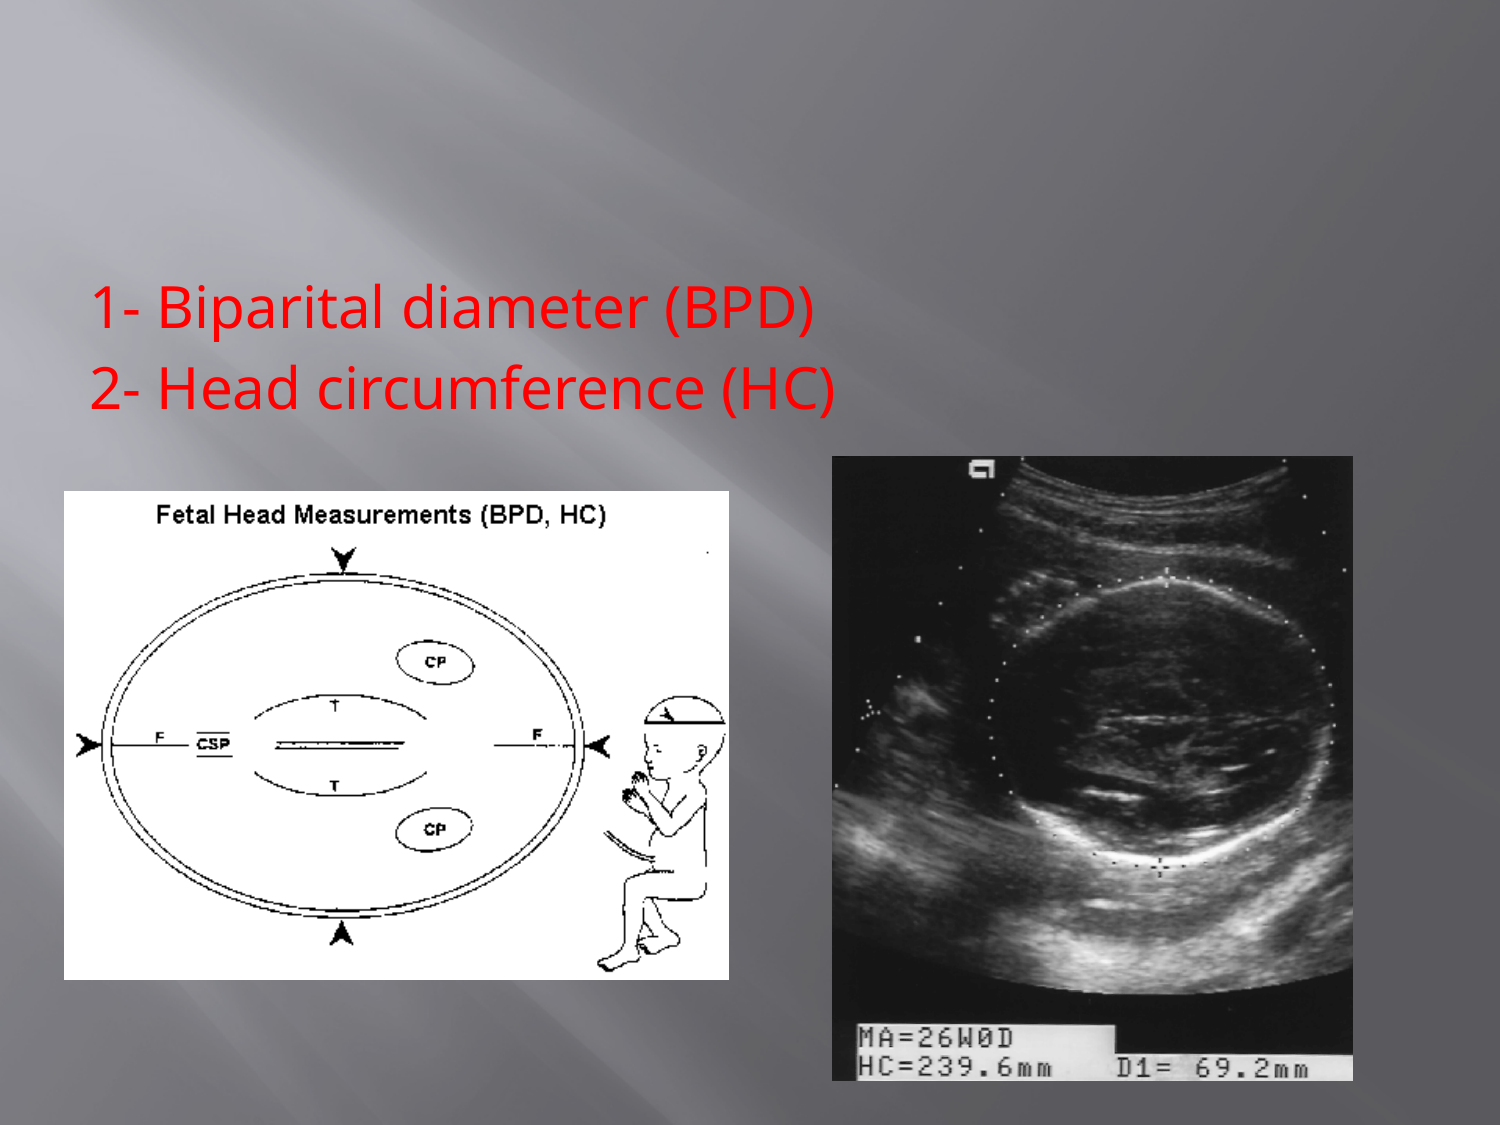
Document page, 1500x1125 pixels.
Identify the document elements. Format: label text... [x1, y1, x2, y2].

picture [64, 491, 730, 980]
picture [832, 455, 1353, 1082]
list 1- Biparital diameter (BPD) 2- Head circumference (HC) [75, 262, 1425, 1035]
